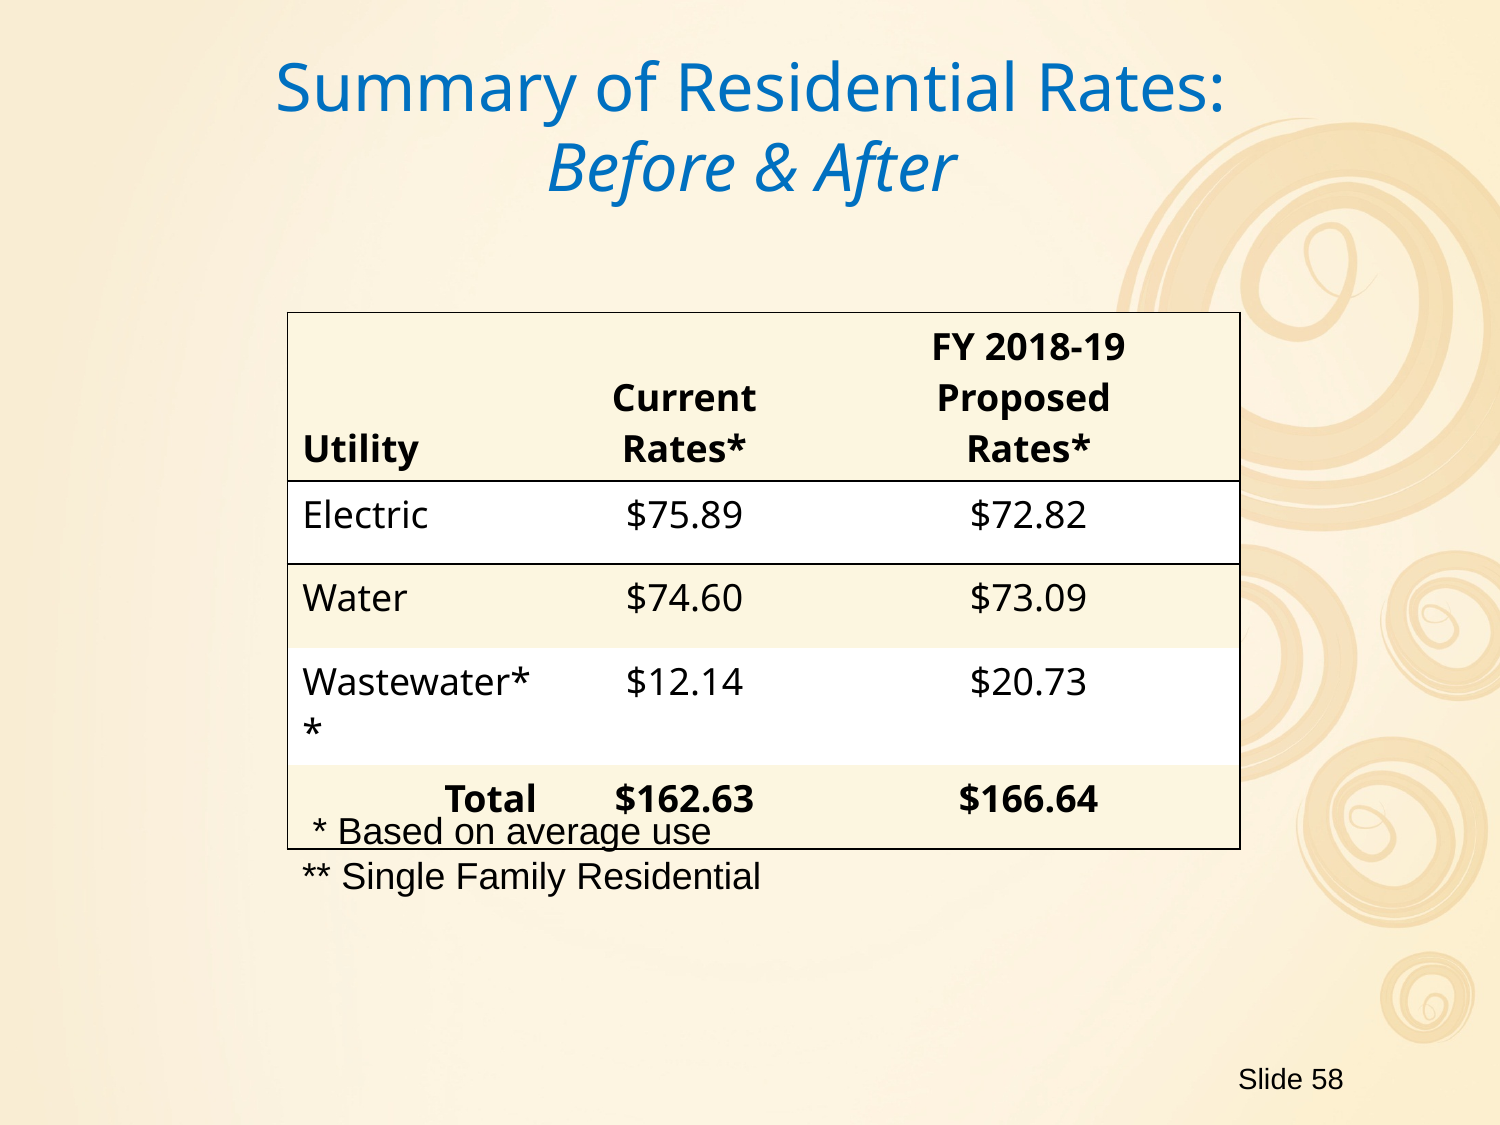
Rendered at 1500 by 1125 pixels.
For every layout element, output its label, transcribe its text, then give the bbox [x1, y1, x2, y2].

title Summary of Residential Rates: Before & After [1, 24, 1500, 225]
table_cell $166.64 [817, 765, 1239, 848]
table_cell $20.73 [817, 648, 1239, 765]
table_cell $73.09 [817, 565, 1239, 648]
table_cell $12.14 [552, 648, 817, 765]
table_cell Total [288, 765, 552, 799]
table_cell Electric [288, 482, 552, 563]
table_cell $74.60 [552, 565, 817, 648]
table_cell $72.82 [817, 482, 1239, 563]
table_header Current Rates* [552, 313, 817, 480]
slide_number Slide 58 [1223, 1053, 1500, 1125]
picture [0, 0, 1500, 1125]
table_cell $162.63 [552, 765, 817, 799]
text_box * Based on average use ** Single Family Residential [287, 799, 825, 905]
table_header FY 2018-19 Proposed Rates* [817, 313, 1239, 480]
table_cell Water [288, 565, 552, 648]
table_header Utility [288, 313, 552, 480]
table_cell $75.89 [552, 482, 817, 563]
table_cell Wastewater** [288, 648, 552, 765]
